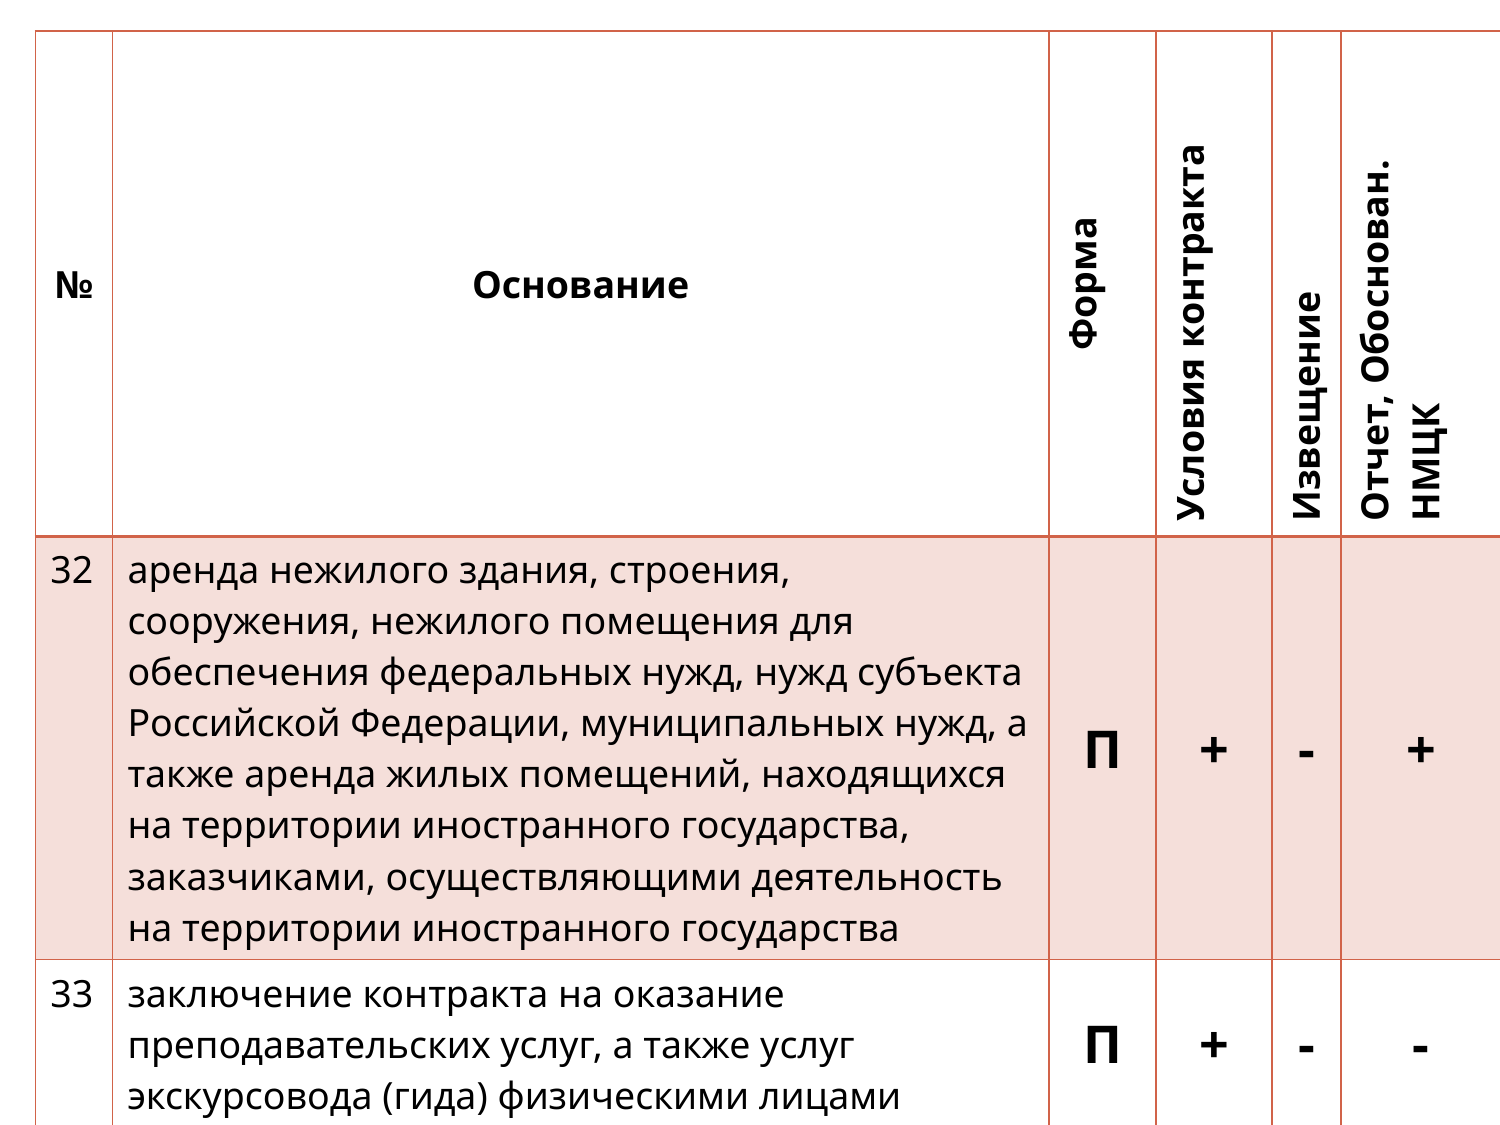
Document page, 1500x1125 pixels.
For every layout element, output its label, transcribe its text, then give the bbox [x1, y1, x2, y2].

table_cell - [1273, 538, 1340, 959]
table_cell - [1273, 960, 1340, 1125]
table_header Форма [1050, 32, 1155, 535]
table_cell + [1157, 960, 1271, 1125]
table_header Отчет, Обоснован. НМЦК [1342, 32, 1500, 535]
table_cell аренда нежилого здания, строения, сооружения, нежилого помещения для обеспечения федеральных нужд, нужд субъекта Российской Федерации, муниципальных нужд, а также аренда жилых помещений, находящихся на территории иностранного государства, заказчиками, осуществляющими деятельность на территории иностранного государства [113, 538, 1048, 959]
table_cell заключение контракта на оказание преподавательских услуг, а также услуг экскурсовода (гида) физическими лицами [113, 960, 1048, 1125]
table_header Условия контракта [1157, 32, 1271, 535]
table_cell 32 [36, 538, 112, 959]
table_cell - [1342, 960, 1500, 1125]
table_cell + [1342, 538, 1500, 959]
table_header Основание [113, 32, 1048, 535]
table_cell + [1157, 538, 1271, 959]
table_cell 33 [36, 960, 112, 1125]
table_cell П [1050, 960, 1155, 1125]
table_cell П [1050, 538, 1155, 959]
table_header № [36, 32, 112, 535]
table_header Извещение [1273, 32, 1340, 535]
